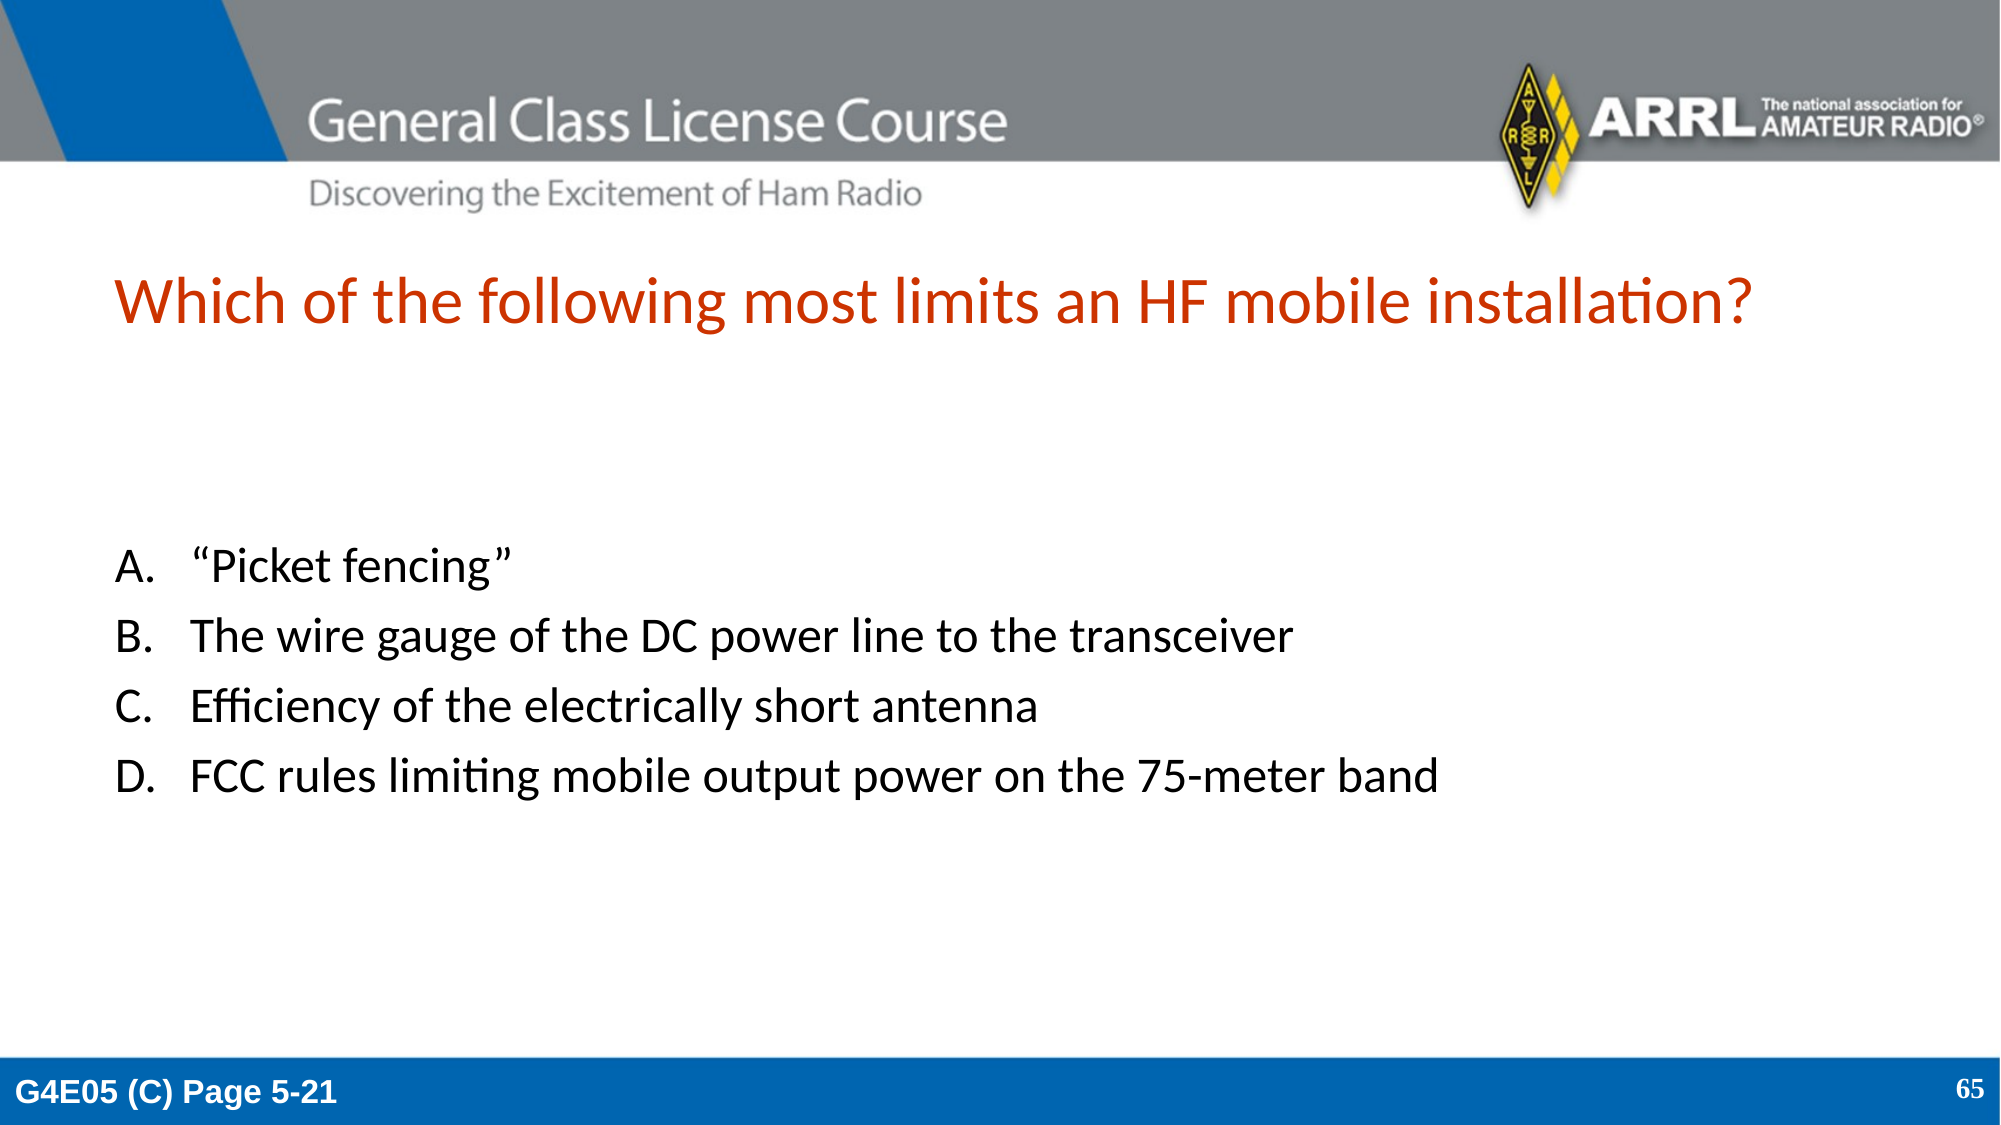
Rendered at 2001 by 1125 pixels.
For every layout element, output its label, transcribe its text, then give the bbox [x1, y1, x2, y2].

title Which of the following most limits an HF mobile installation? [99, 249, 1900, 468]
text_box G4E05 (C) Page 5-21 [0, 1062, 1313, 1118]
text_box 65 [1875, 1062, 2000, 1113]
list “Picket fencing” The wire gauge of the DC power line to the transceiver Efficiency of the electrically short antenna FCC rules limiting mobile output power on the 75-meter band [99, 525, 1900, 1005]
picture [0, 0, 2001, 1125]
